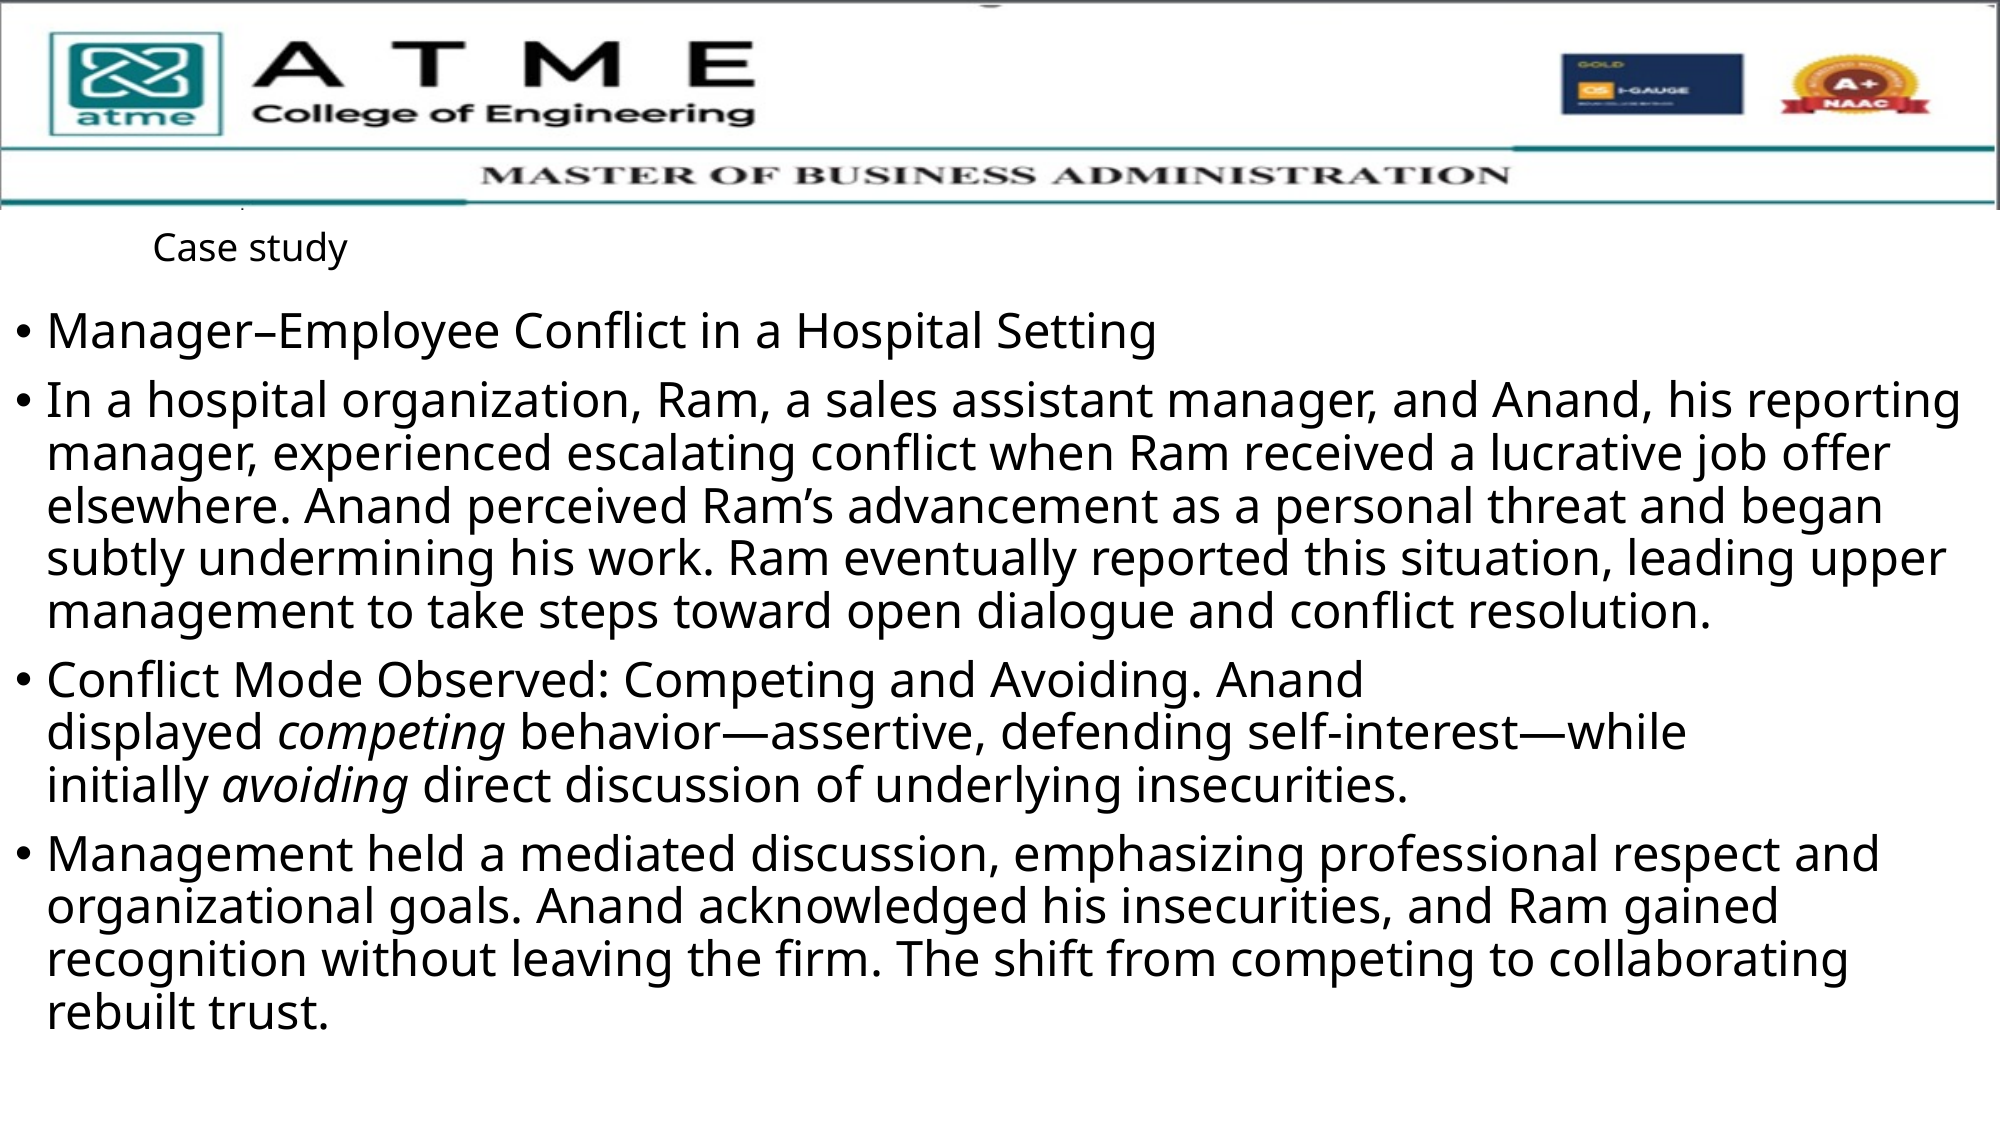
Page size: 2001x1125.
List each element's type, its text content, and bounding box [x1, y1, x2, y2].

list Manager–Employee Conflict in a Hospital Setting In a hospital organization, Ram, a sales assistant manager, and Anand, his reporting manager, experienced escalating conflict when Ram received a lucrative job offer elsewhere. Anand perceived Ram’s advancement as a personal threat and began subtly undermining his work. Ram eventually reported this situation, leading upper management to take steps toward open dialogue and conflict resolution.​ Conflict Mode Observed: Competing and Avoiding. Anand displayed competing behavior—assertive, defending self-interest—while initially avoiding direct discussion of underlying insecurities. Management held a mediated discussion, emphasizing professional respect and organizational goals. Anand acknowledged his insecurities, and Ram gained recognition without leaving the firm. The shift from competing to collaborating rebuilt trust. [0, 299, 2000, 1096]
title Case study [137, 220, 1863, 278]
picture [0, 0, 2000, 210]
